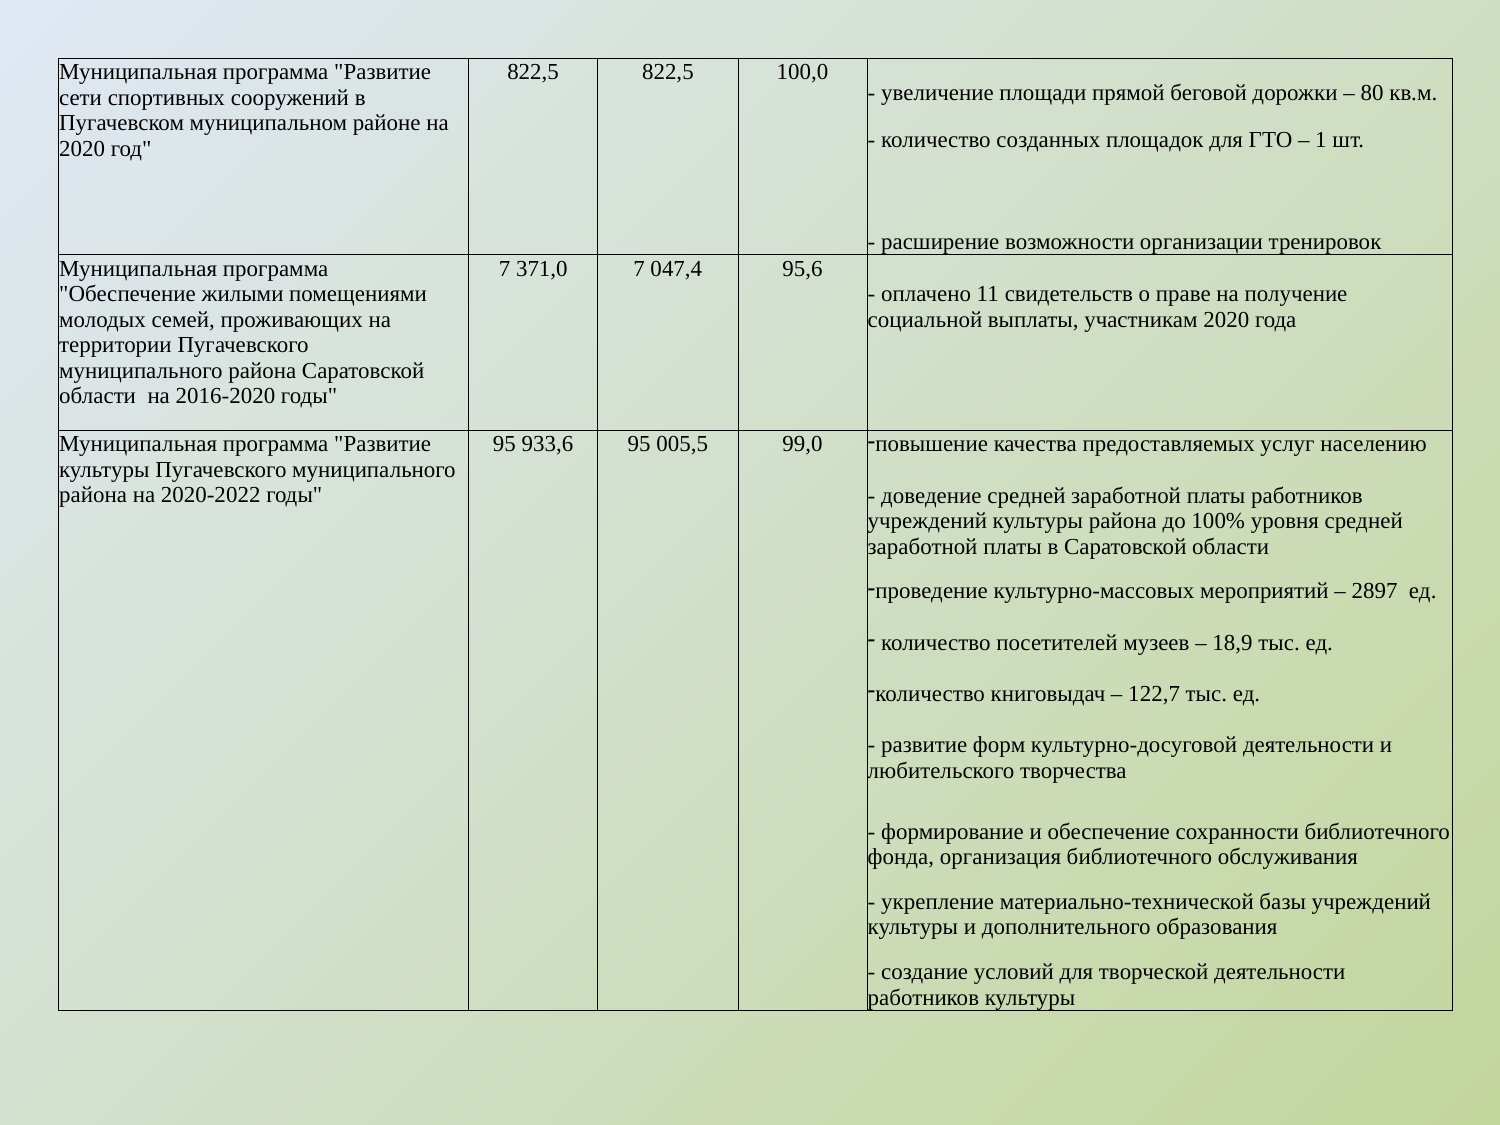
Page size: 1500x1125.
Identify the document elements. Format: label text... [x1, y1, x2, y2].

table_cell - оплачено 11 свидетельств о праве на получение социальной выплаты, участникам 2020 года [868, 255, 1452, 430]
table_cell Муниципальная программа "Развитие культуры Пугачевского муниципального района на 2020-2022 годы" [59, 431, 468, 1010]
table_cell 7 047,4 [598, 255, 738, 430]
table_header 822,5 [598, 59, 738, 254]
table_cell Муниципальная программа "Обеспечение жилыми помещениями молодых семей, проживающих на территории Пугачевского муниципального района Саратовской области на 2016-2020 годы" [59, 255, 468, 430]
table_cell повышение качества предоставляемых услуг населению [868, 431, 1452, 482]
table_header - увеличение площади прямой беговой дорожки – 80 кв.м. [868, 59, 1452, 105]
table_cell - развитие форм культурно-досуговой деятельности и любительского творчества [868, 732, 1452, 818]
table_cell проведение культурно-массовых мероприятий – 2897 ед. количество посетителей музеев – 18,9 тыс. ед. количество книговыдач – 122,7 тыс. ед. [868, 578, 1452, 732]
table_header Муниципальная программа "Развитие сети спортивных сооружений в Пугачевском муниципальном районе на 2020 год" [59, 59, 468, 254]
table_cell - расширение возможности организации тренировок [868, 152, 1452, 254]
table_cell 95,6 [739, 255, 867, 430]
table_cell - доведение средней заработной платы работников учреждений культуры района до 100% уровня средней заработной платы в Саратовской области [868, 482, 1452, 578]
table_cell - формирование и обеспечение сохранности библиотечного фонда, организация библиотечного обслуживания [868, 818, 1452, 888]
table_cell 95 933,6 [469, 431, 597, 1010]
table_cell 99,0 [739, 431, 867, 1010]
table_cell - укрепление материально-технической базы учреждений культуры и дополнительного образования [868, 888, 1452, 958]
table_cell 95 005,5 [598, 431, 738, 1010]
table_header 822,5 [469, 59, 597, 254]
table_cell - количество созданных площадок для ГТО – 1 шт. [868, 105, 1452, 152]
table_header 100,0 [739, 59, 867, 254]
table_cell - создание условий для творческой деятельности работников культуры [868, 958, 1452, 1010]
table_cell 7 371,0 [469, 255, 597, 430]
